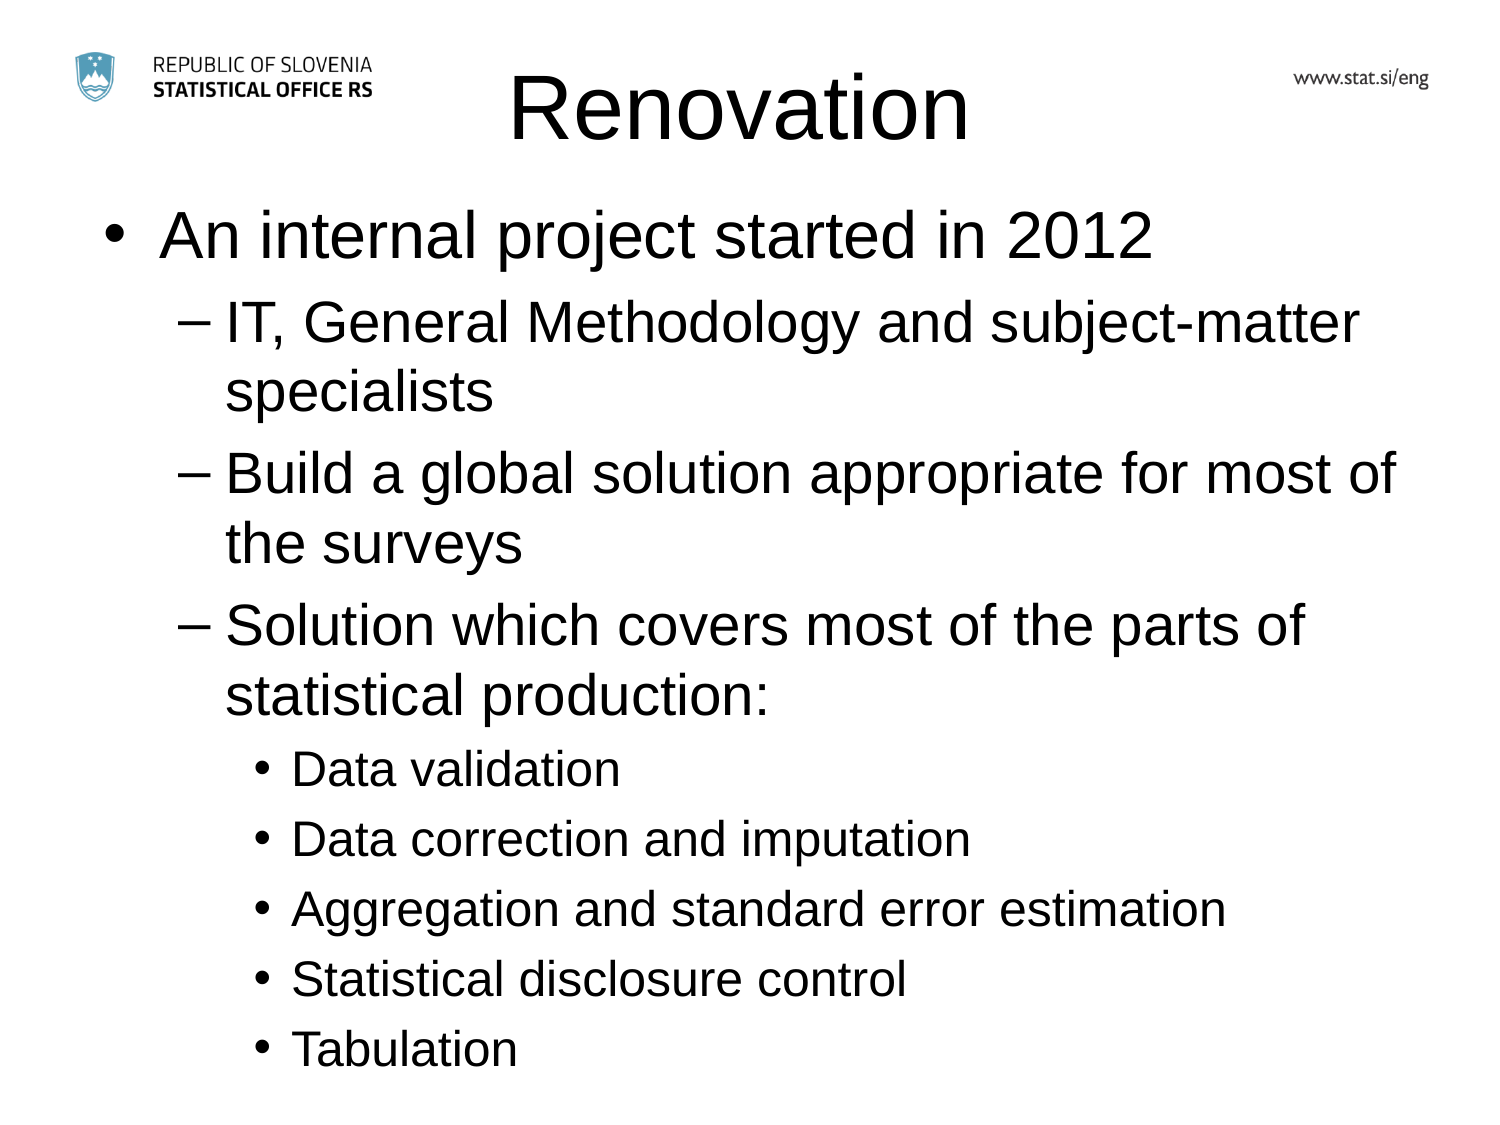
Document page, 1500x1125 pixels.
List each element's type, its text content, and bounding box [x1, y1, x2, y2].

list An internal project started in 2012 IT, General Methodology and subject-matter specialists Build a global solution appropriate for most of the surveys Solution which covers most of the parts of statistical production: Data validation Data correction and imputation Aggregation and standard error estimation Statistical disclosure control Tabulation [88, 184, 1435, 941]
title Renovation [64, 2, 1415, 203]
picture [1415, 62, 1436, 92]
